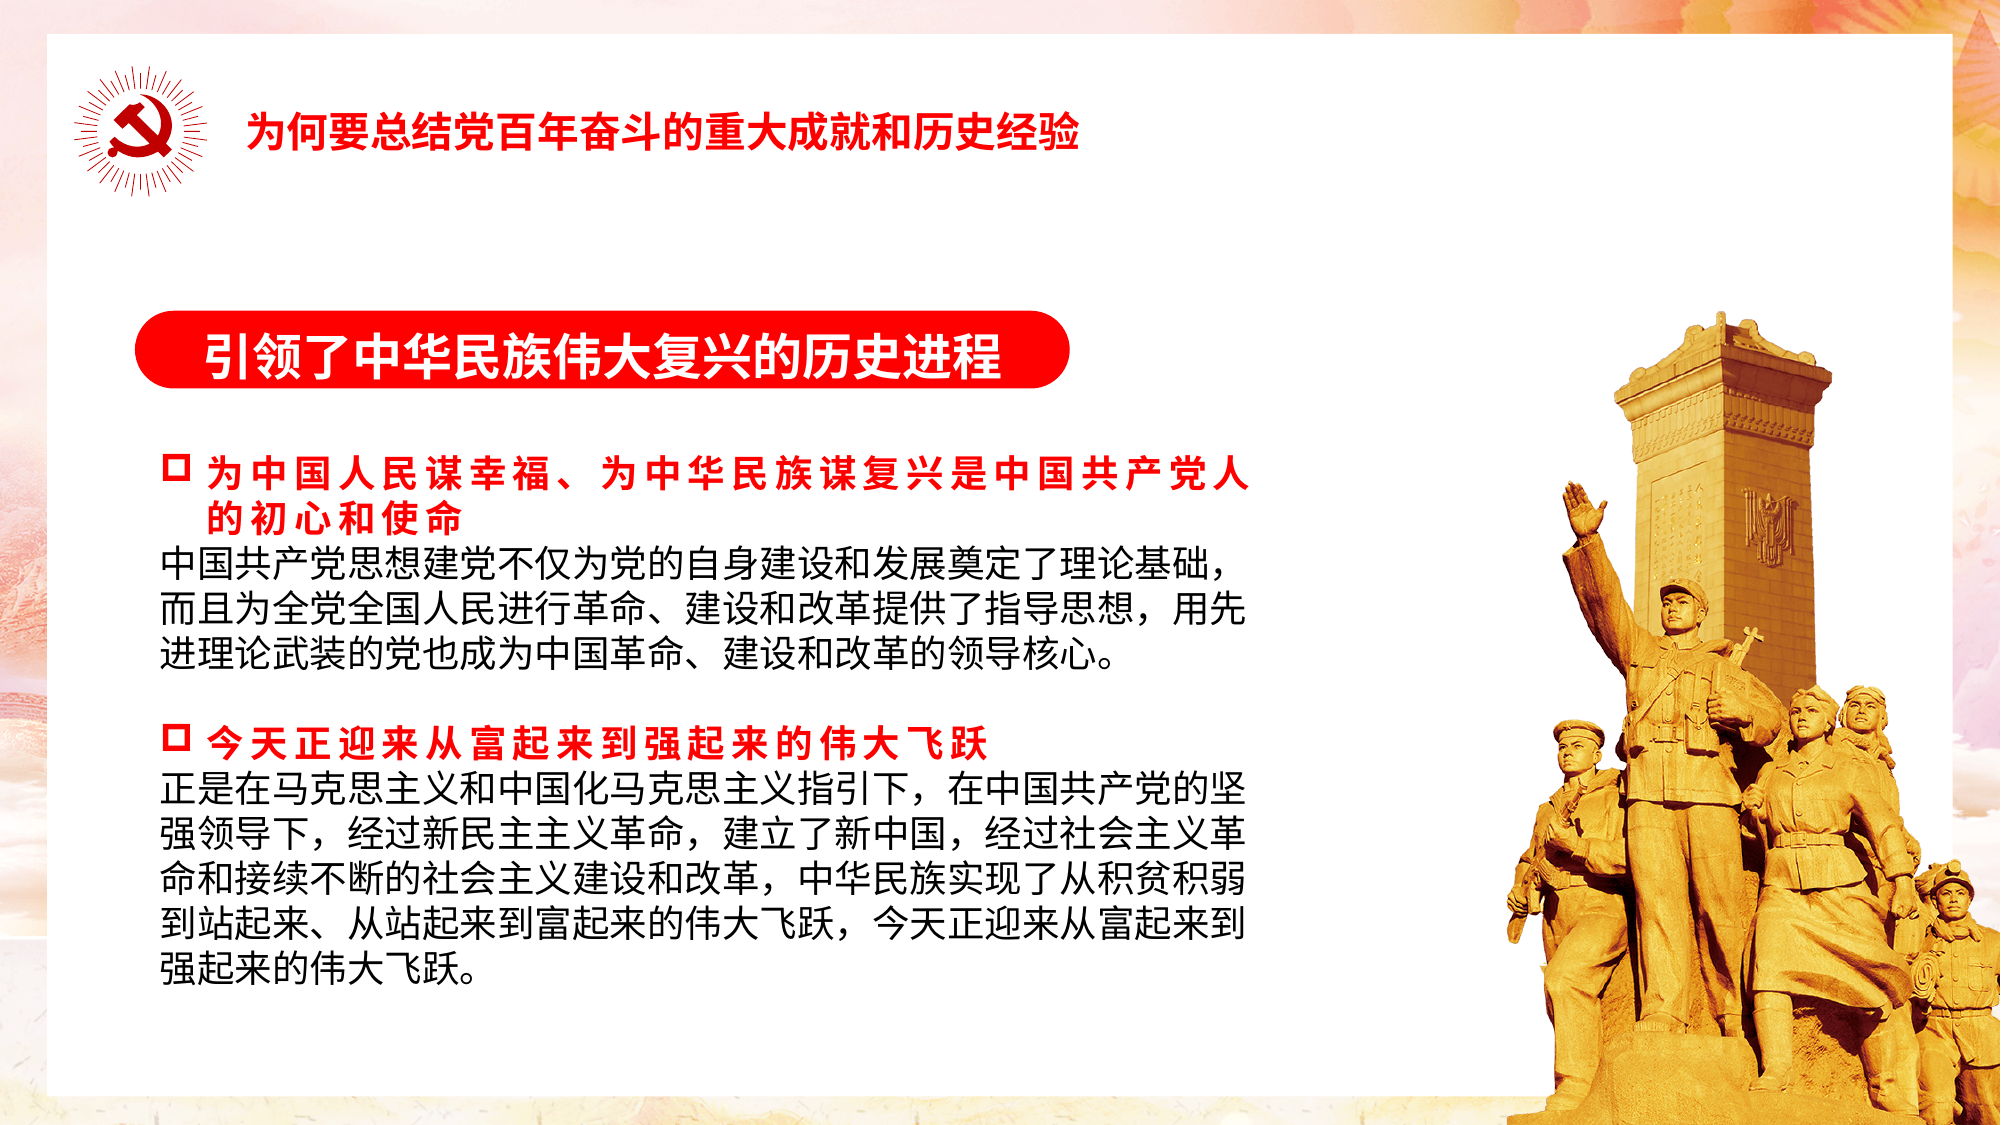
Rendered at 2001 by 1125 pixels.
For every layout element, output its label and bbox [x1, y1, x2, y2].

text_box [135, 311, 1069, 389]
picture [1506, 311, 2000, 1125]
text_box [74, 66, 207, 197]
text_box [0, 0, 2000, 1125]
